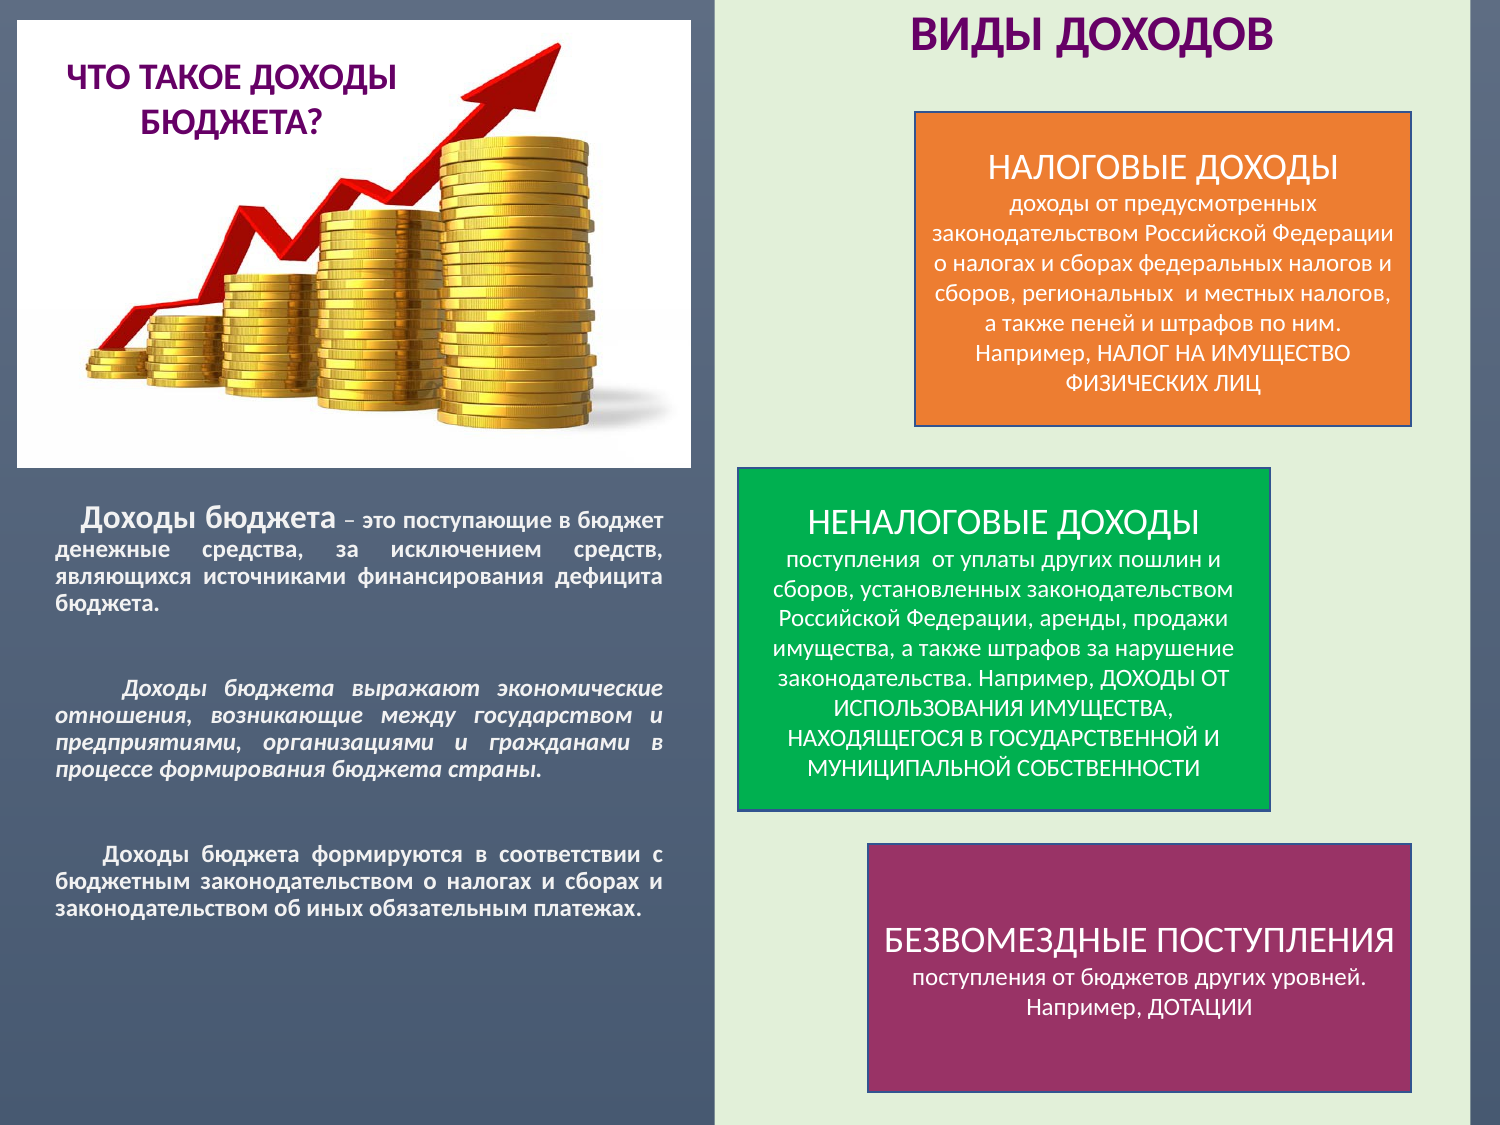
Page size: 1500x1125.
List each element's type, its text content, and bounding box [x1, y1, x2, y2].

list Доходы бюджета – это поступающие в бюджет денежные средства, за исключением средств, являющихся источниками финансирования дефицита бюджета. Доходы бюджета выражают экономические отношения, возникающие между государством и предприятиями, организациями и гражданами в процессе формирования бюджета страны. Доходы бюджета формируются в соответствии с бюджетным законодательством о налогах и сборах и законодательством об иных обязательным платежах. [40, 492, 680, 1063]
text_box НАЛОГОВЫЕ ДОХОДЫ доходы от предусмотренных законодательством Российской Федерации о налогах и сборах федеральных налогов и сборов, региональных и местных налогов, а также пеней и штрафов по ним. Например, НАЛОГ НА ИМУЩЕСТВО ФИЗИЧЕСКИХ ЛИЦ [914, 111, 1412, 427]
list ВИДЫ ДОХОДОВ [714, 0, 1471, 1125]
picture [17, 20, 691, 468]
text_box НЕНАЛОГОВЫЕ ДОХОДЫ поступления от уплаты других пошлин и сборов, установленных законодательством Российской Федерации, аренды, продажи имущества, а также штрафов за нарушение законодательства. Например, ДОХОДЫ ОТ ИСПОЛЬЗОВАНИЯ ИМУЩЕСТВА, НАХОДЯЩЕГОСЯ В ГОСУДАРСТВЕННОЙ И МУНИЦИПАЛЬНОЙ СОБСТВЕННОСТИ [737, 467, 1271, 812]
text_box БЕЗВОМЕЗДНЫЕ ПОСТУПЛЕНИЯ поступления от бюджетов других уровней. Например, ДОТАЦИИ [867, 843, 1412, 1093]
